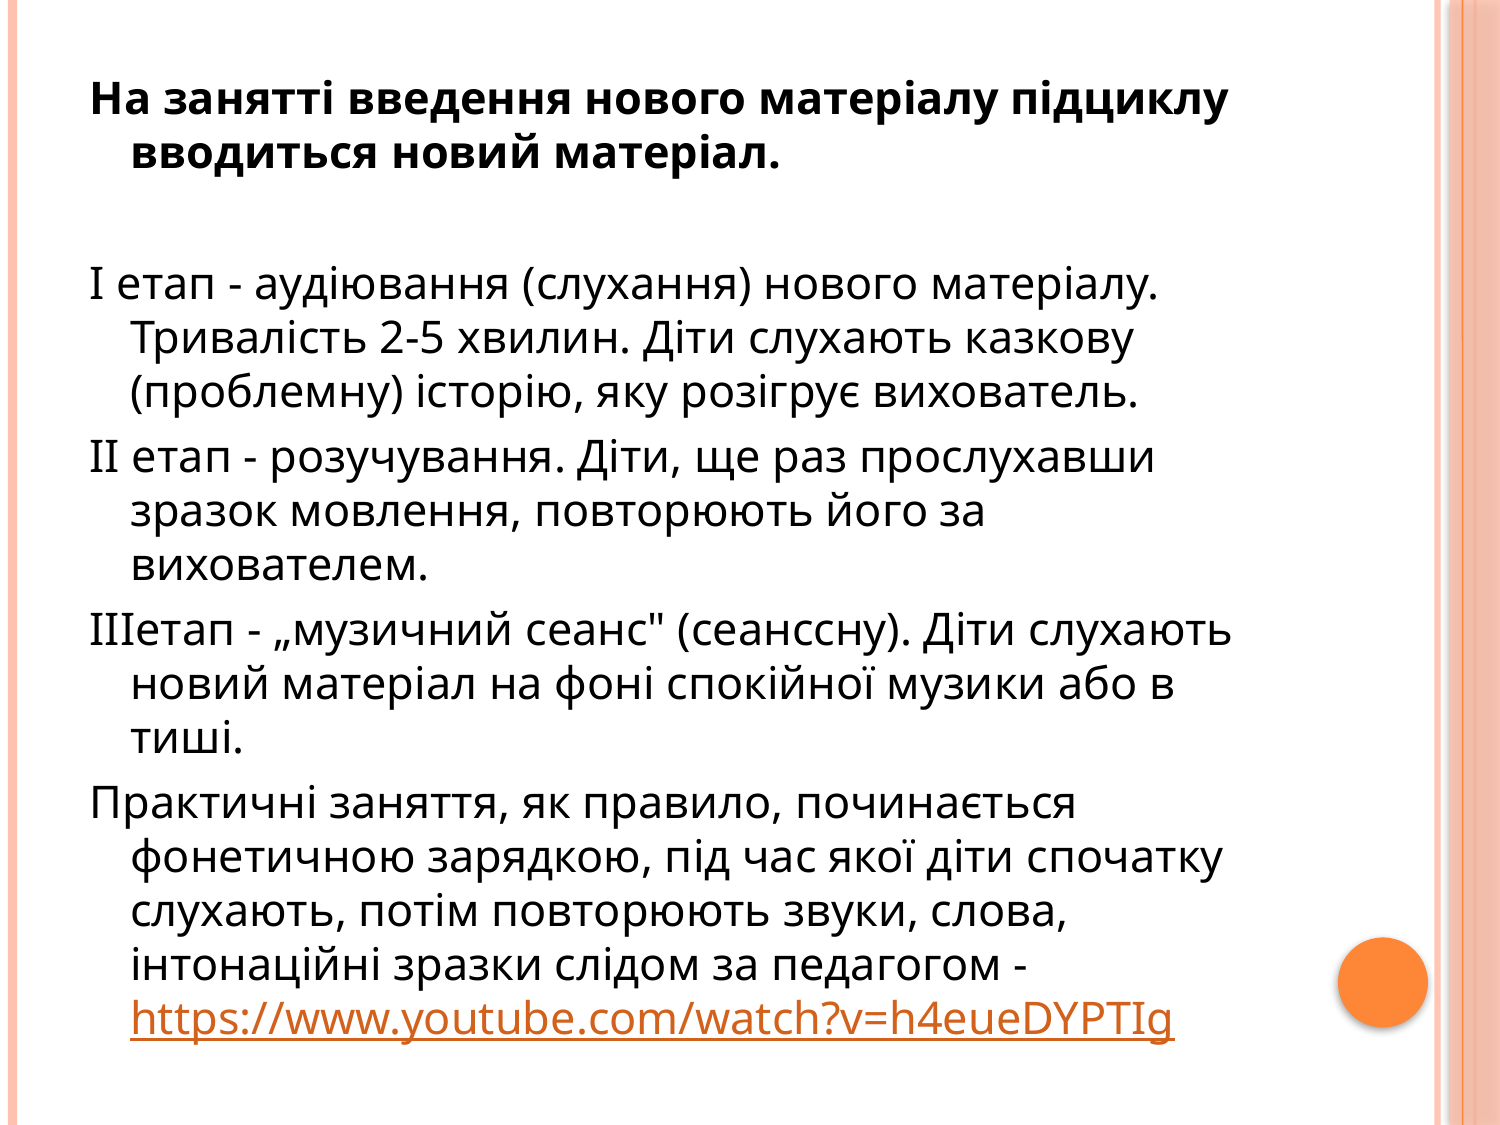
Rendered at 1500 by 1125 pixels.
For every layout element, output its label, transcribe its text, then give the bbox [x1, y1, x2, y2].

list На занятті введення нового матеріалу підциклу вводиться новий матеріал. І етап - аудіювання (слухання) нового матеріалу. Тривалість 2-5 хвилин. Діти слухають казкову (проблемну) історію, яку розігрує вихователь. II етап - розучування. Діти, ще раз прослухавши зразок мовлення, повторюють його за вихователем. IIIетап - „музичний сеанс" (сеанссну). Діти слухають новий матеріал на фоні спокійної музики або в тиші. Практичні заняття, як правило, починається фонетичною зарядкою, під час якої діти спочатку слухають, потім повторюють звуки, слова, інтонаційні зразки слідом за педагогом - https://www.youtube.com/watch?v=h4eueDYPTIg [75, 62, 1300, 1062]
